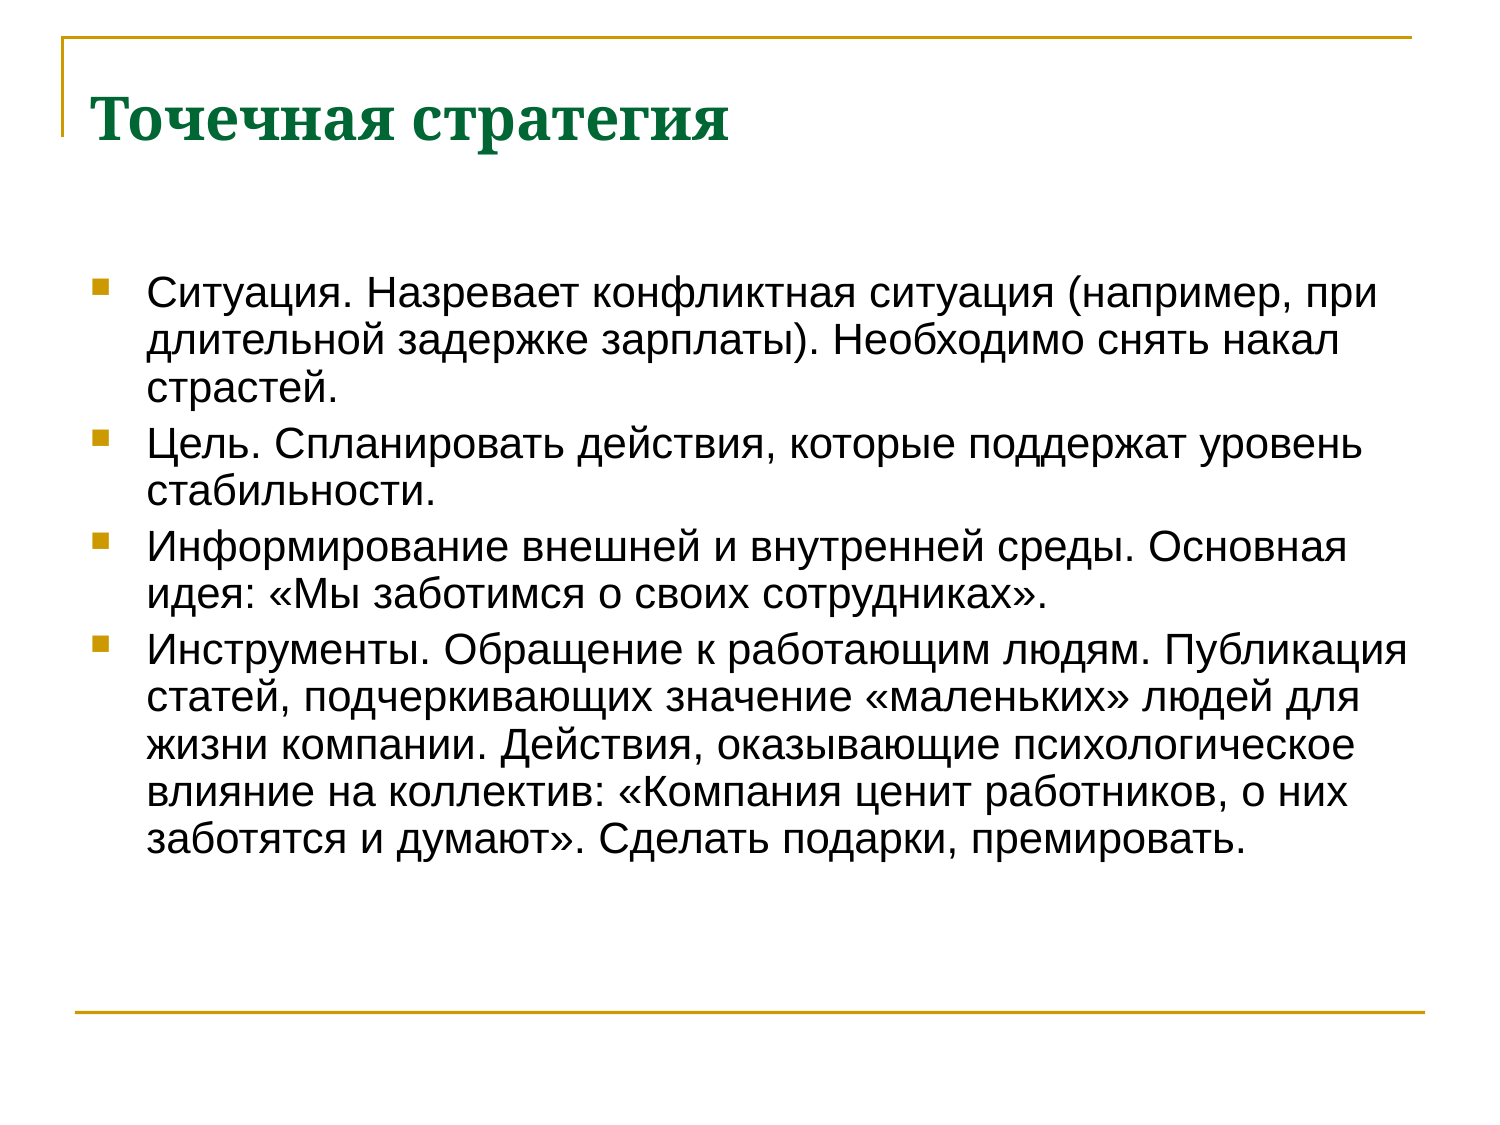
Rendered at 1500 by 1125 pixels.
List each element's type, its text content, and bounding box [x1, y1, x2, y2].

list Ситуация. Назревает конфликтная ситуация (например, при длительной задержке зарплаты). Необходимо снять накал страстей. Цель. Спланировать действия, которые поддержат уровень стабильности. Информирование внешней и внутренней среды. Основная идея: «Мы заботимся о своих сотрудниках». Инструменты. Обращение к работающим людям. Публикация статей, подчеркивающих значение «маленьких» людей для жизни компании. Действия, оказывающие психологическое влияние на коллектив: «Компания ценит работников, о них заботятся и думают». Сделать подарки, премировать. [74, 262, 1426, 1006]
title Точечная стратегия [74, 45, 1426, 233]
